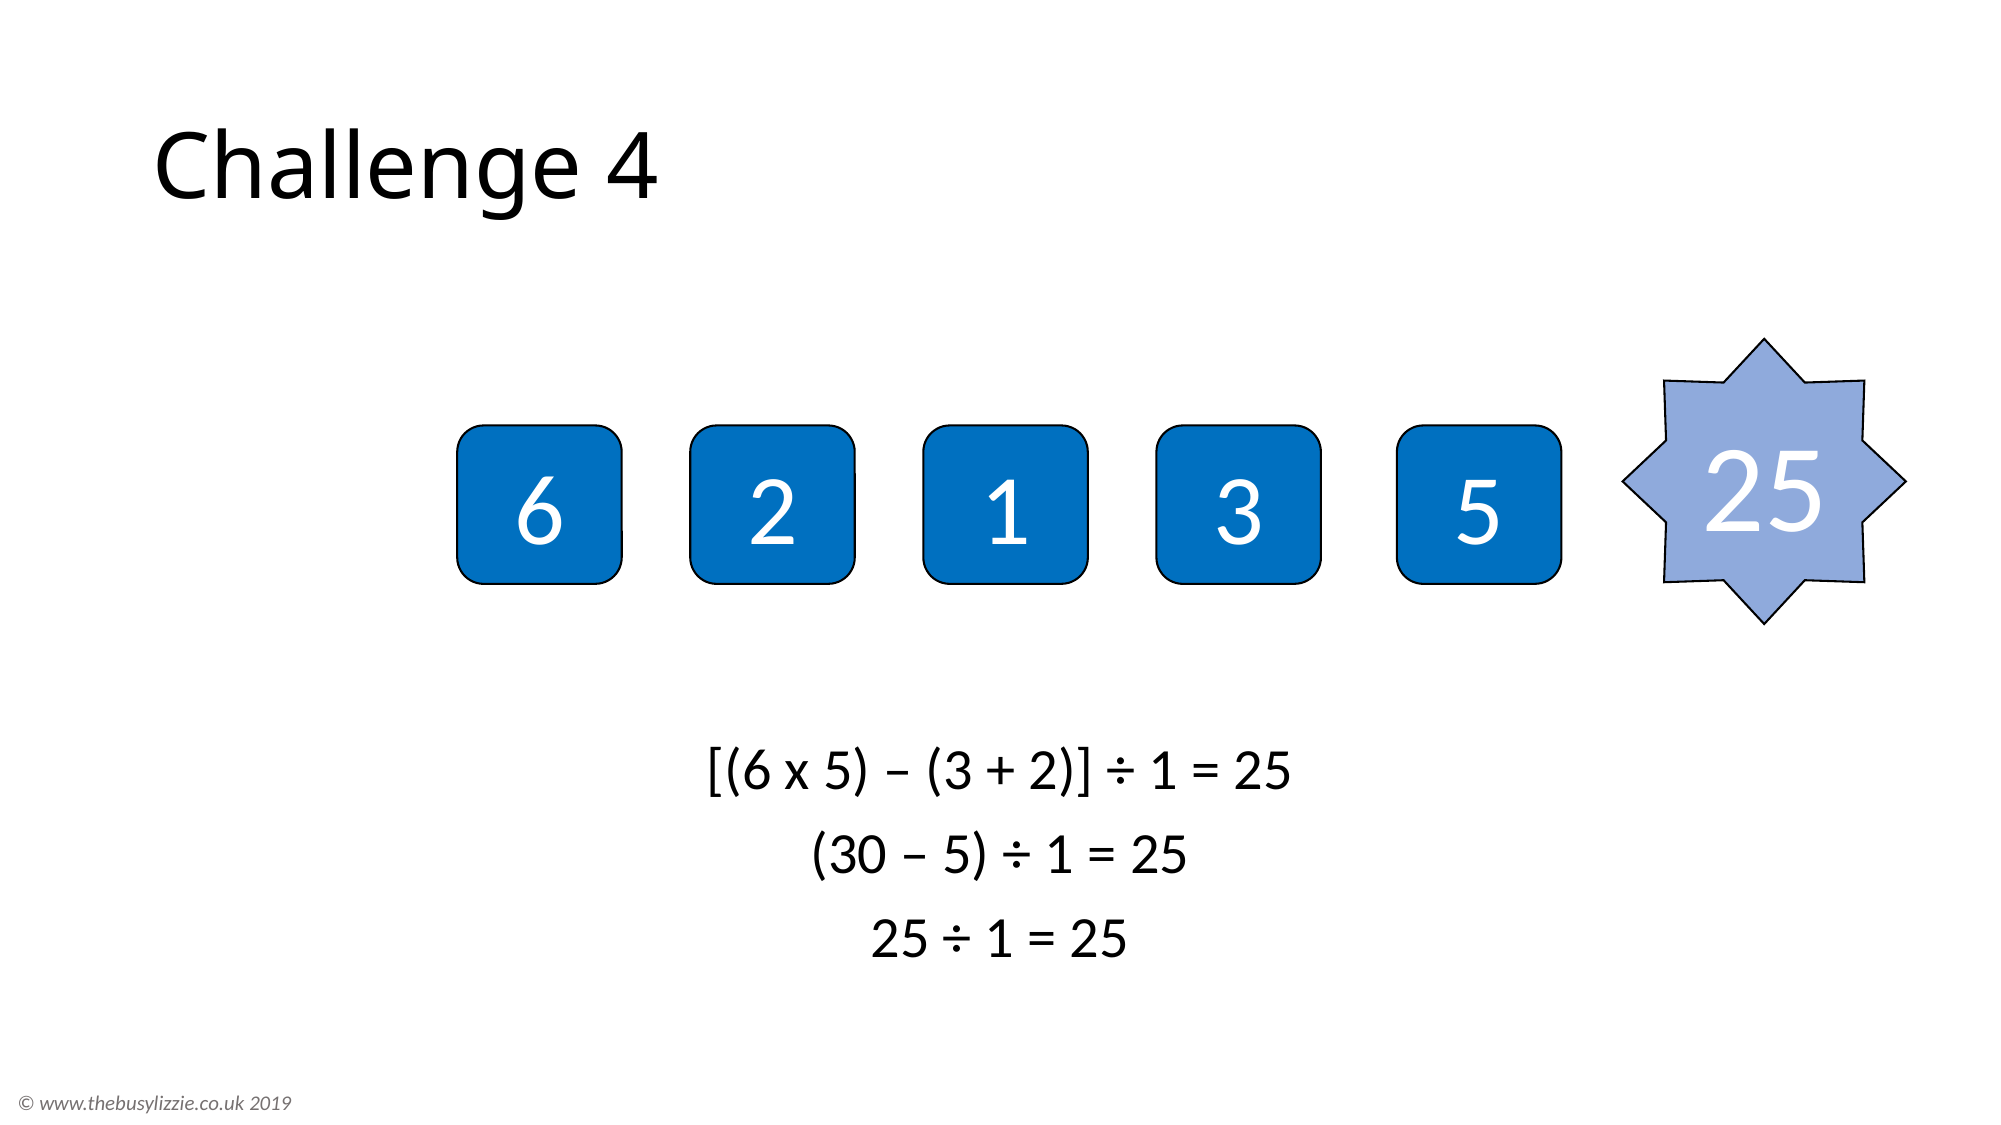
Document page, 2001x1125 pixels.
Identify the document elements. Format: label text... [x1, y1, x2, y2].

text_box 1 [922, 424, 1089, 585]
text_box 2 [689, 424, 856, 585]
text_box 5 [1395, 424, 1563, 585]
text_box 25 [1621, 337, 1908, 626]
text_box © www.thebusylizzie.co.uk 2019 [2, 1082, 311, 1122]
title Challenge 4 [137, 59, 1863, 278]
list [(6 x 5) – (3 + 2)] ÷ 1 = 25 (30 – 5) ÷ 1 = 25 25 ÷ 1 = 25 [137, 731, 1863, 1000]
text_box 3 [1155, 424, 1322, 585]
text_box 6 [456, 424, 623, 585]
